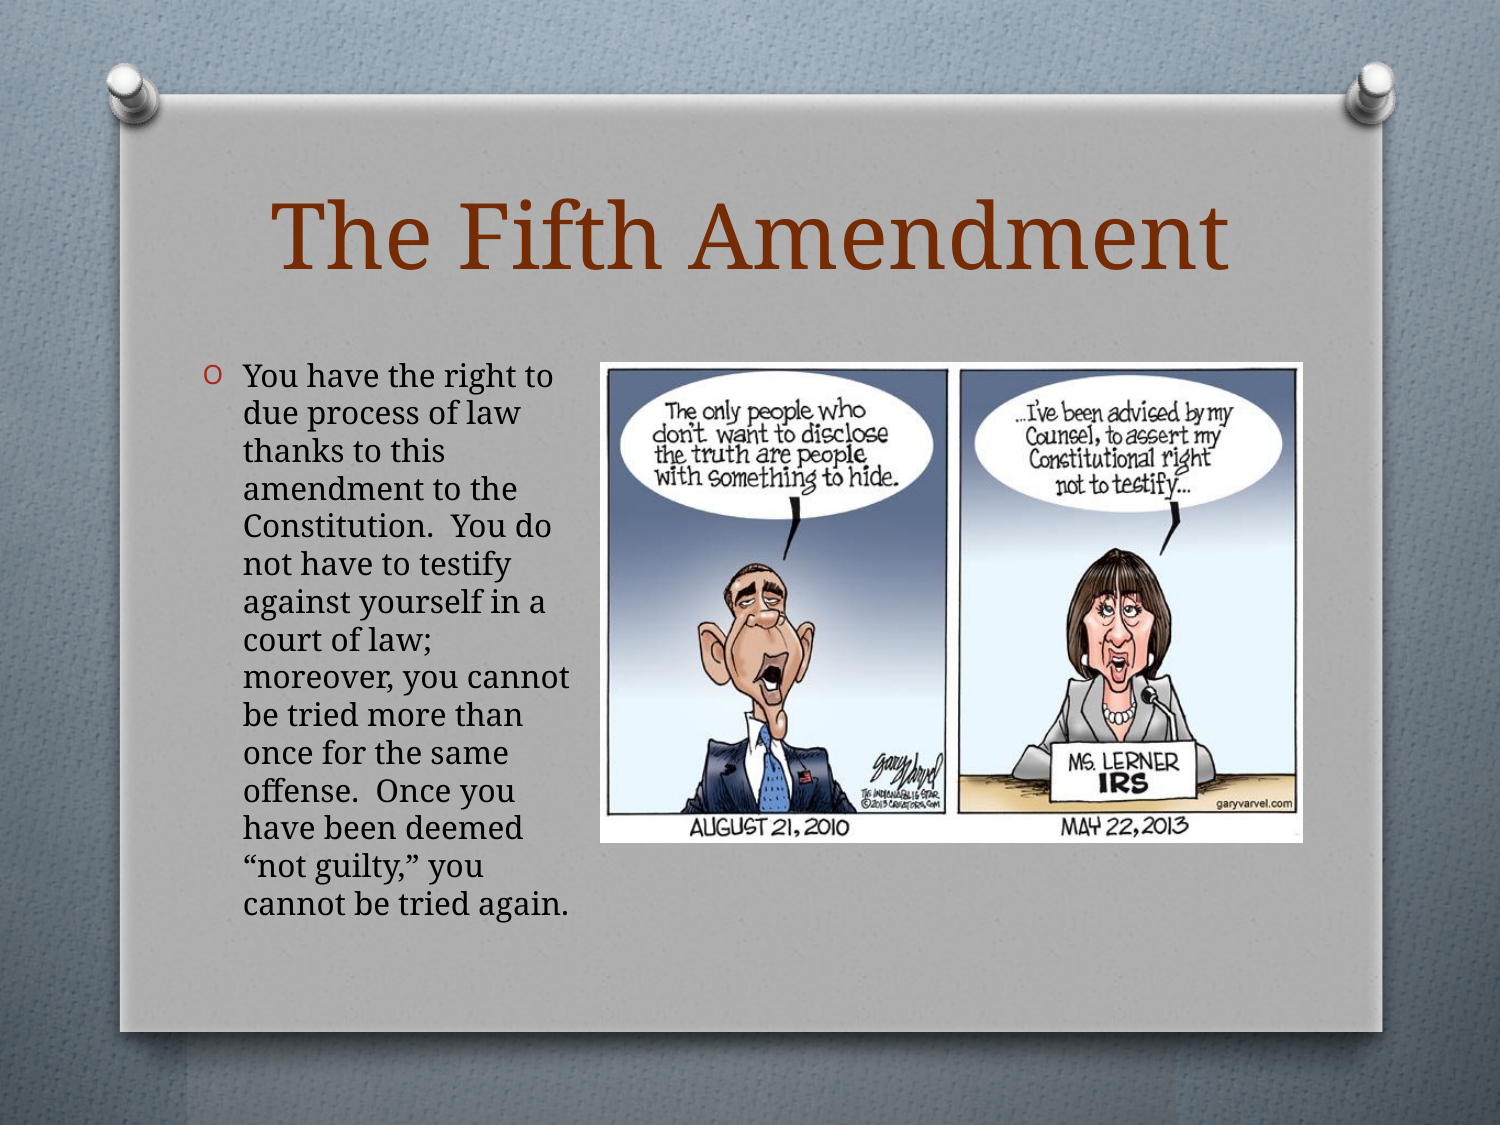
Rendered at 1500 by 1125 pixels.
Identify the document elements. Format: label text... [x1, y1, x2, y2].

picture [75, 29, 198, 153]
title The Fifth Amendment [179, 134, 1323, 332]
list You have the right to due process of law thanks to this amendment to the Constitution. You do not have to testify against yourself in a court of law; moreover, you cannot be tried more than once for the same offense. Once you have been deemed “not guilty,” you cannot be tried again. [187, 348, 588, 950]
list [599, 362, 1303, 843]
picture [1317, 35, 1439, 156]
